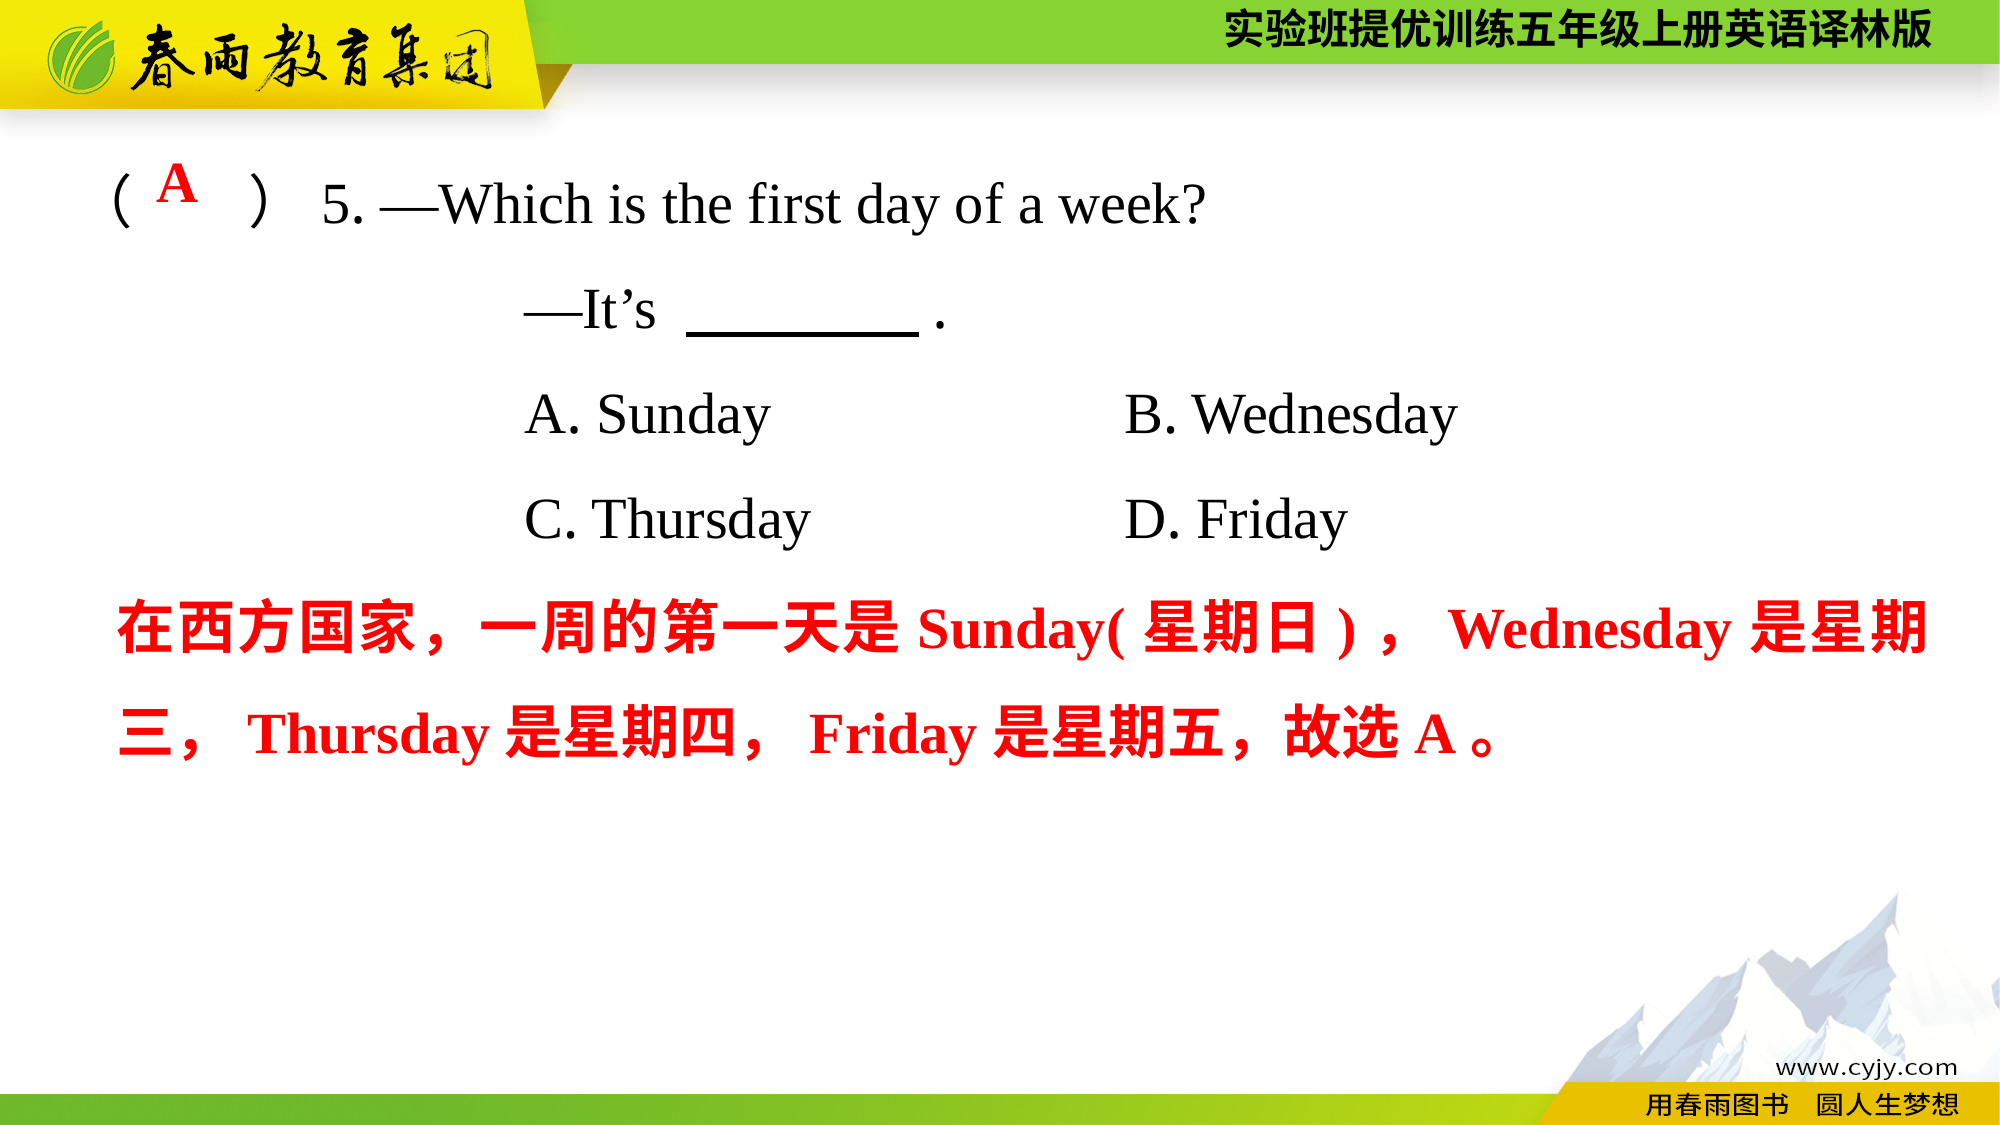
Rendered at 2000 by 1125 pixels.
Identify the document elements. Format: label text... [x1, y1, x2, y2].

picture [0, 0, 2000, 1125]
list （ ）5. —Which is the first day of a week? —It’s . A. Sunday B. Wednesday C. Thursday D. Friday [59, 122, 1944, 549]
text_box A [141, 137, 213, 222]
text_box 在西方国家，一周的第一天是Sunday(星期日)，Wednesday是星期三，Thursday是星期四，Friday是星期五，故选A。 [102, 548, 1944, 773]
